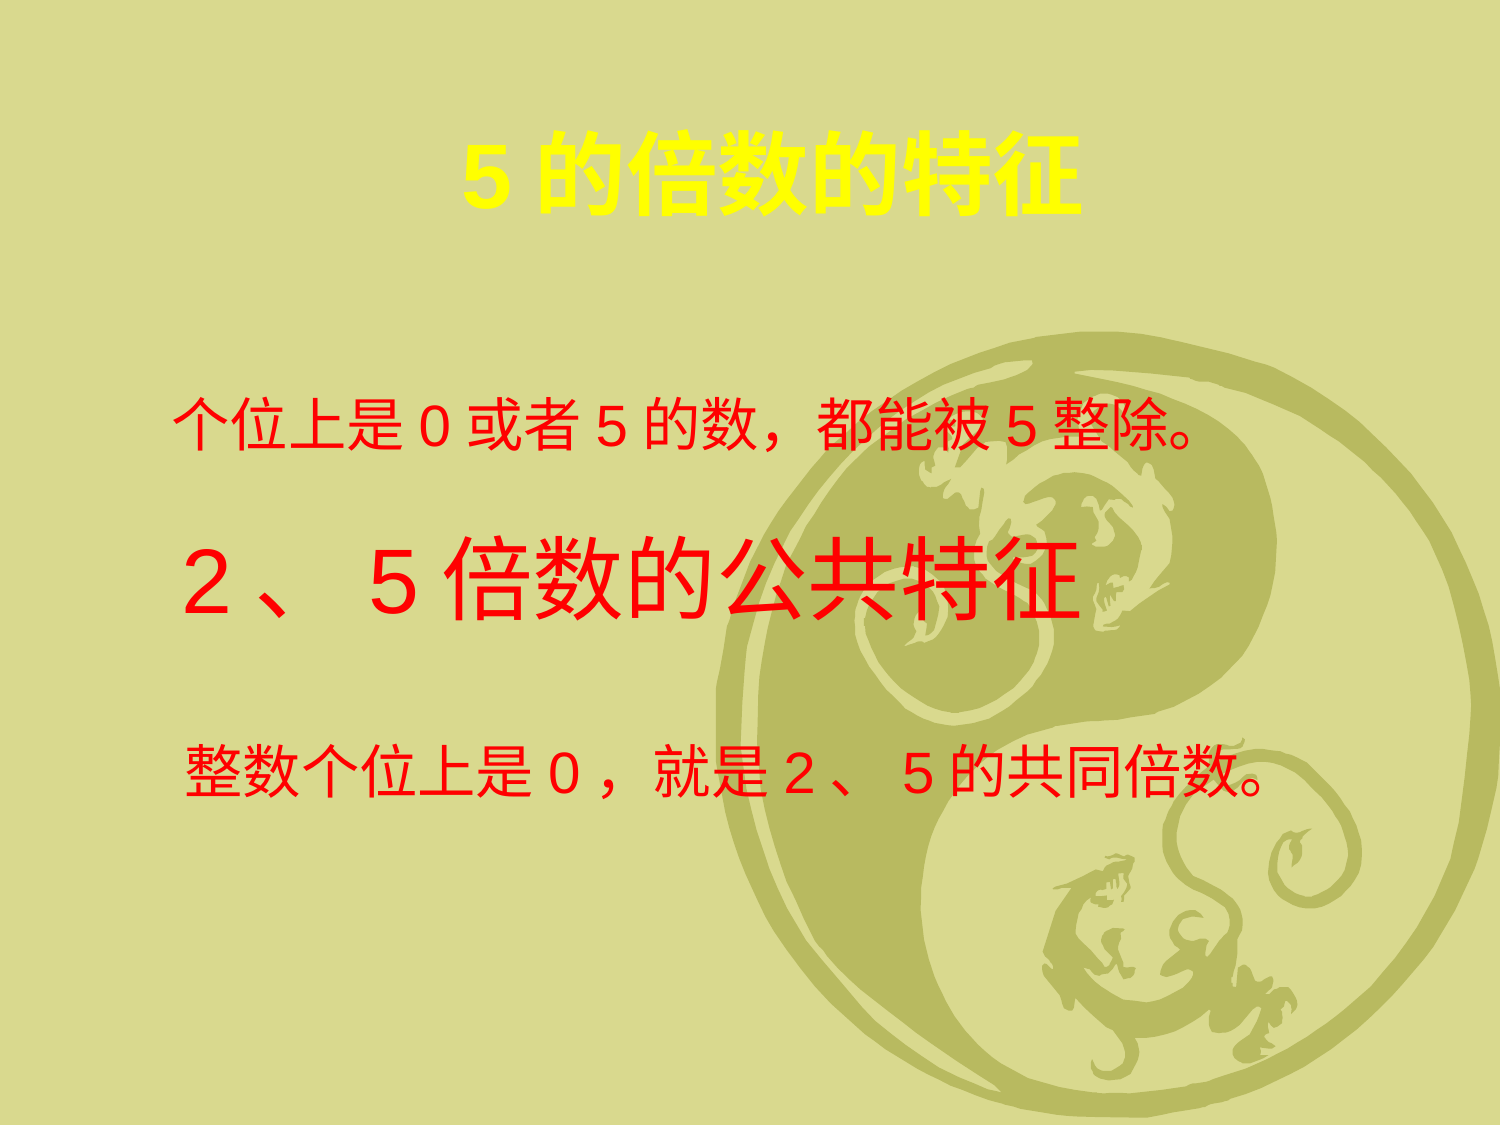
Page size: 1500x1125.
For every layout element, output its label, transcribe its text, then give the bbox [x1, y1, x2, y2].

subtitle 个位上是0或者5的数，都能被5整除。 2、5倍数的公共特征 整数个位上是0，就是2、5的共同倍数。 [64, 326, 1328, 870]
title 5的倍数的特征 [135, 77, 1411, 266]
